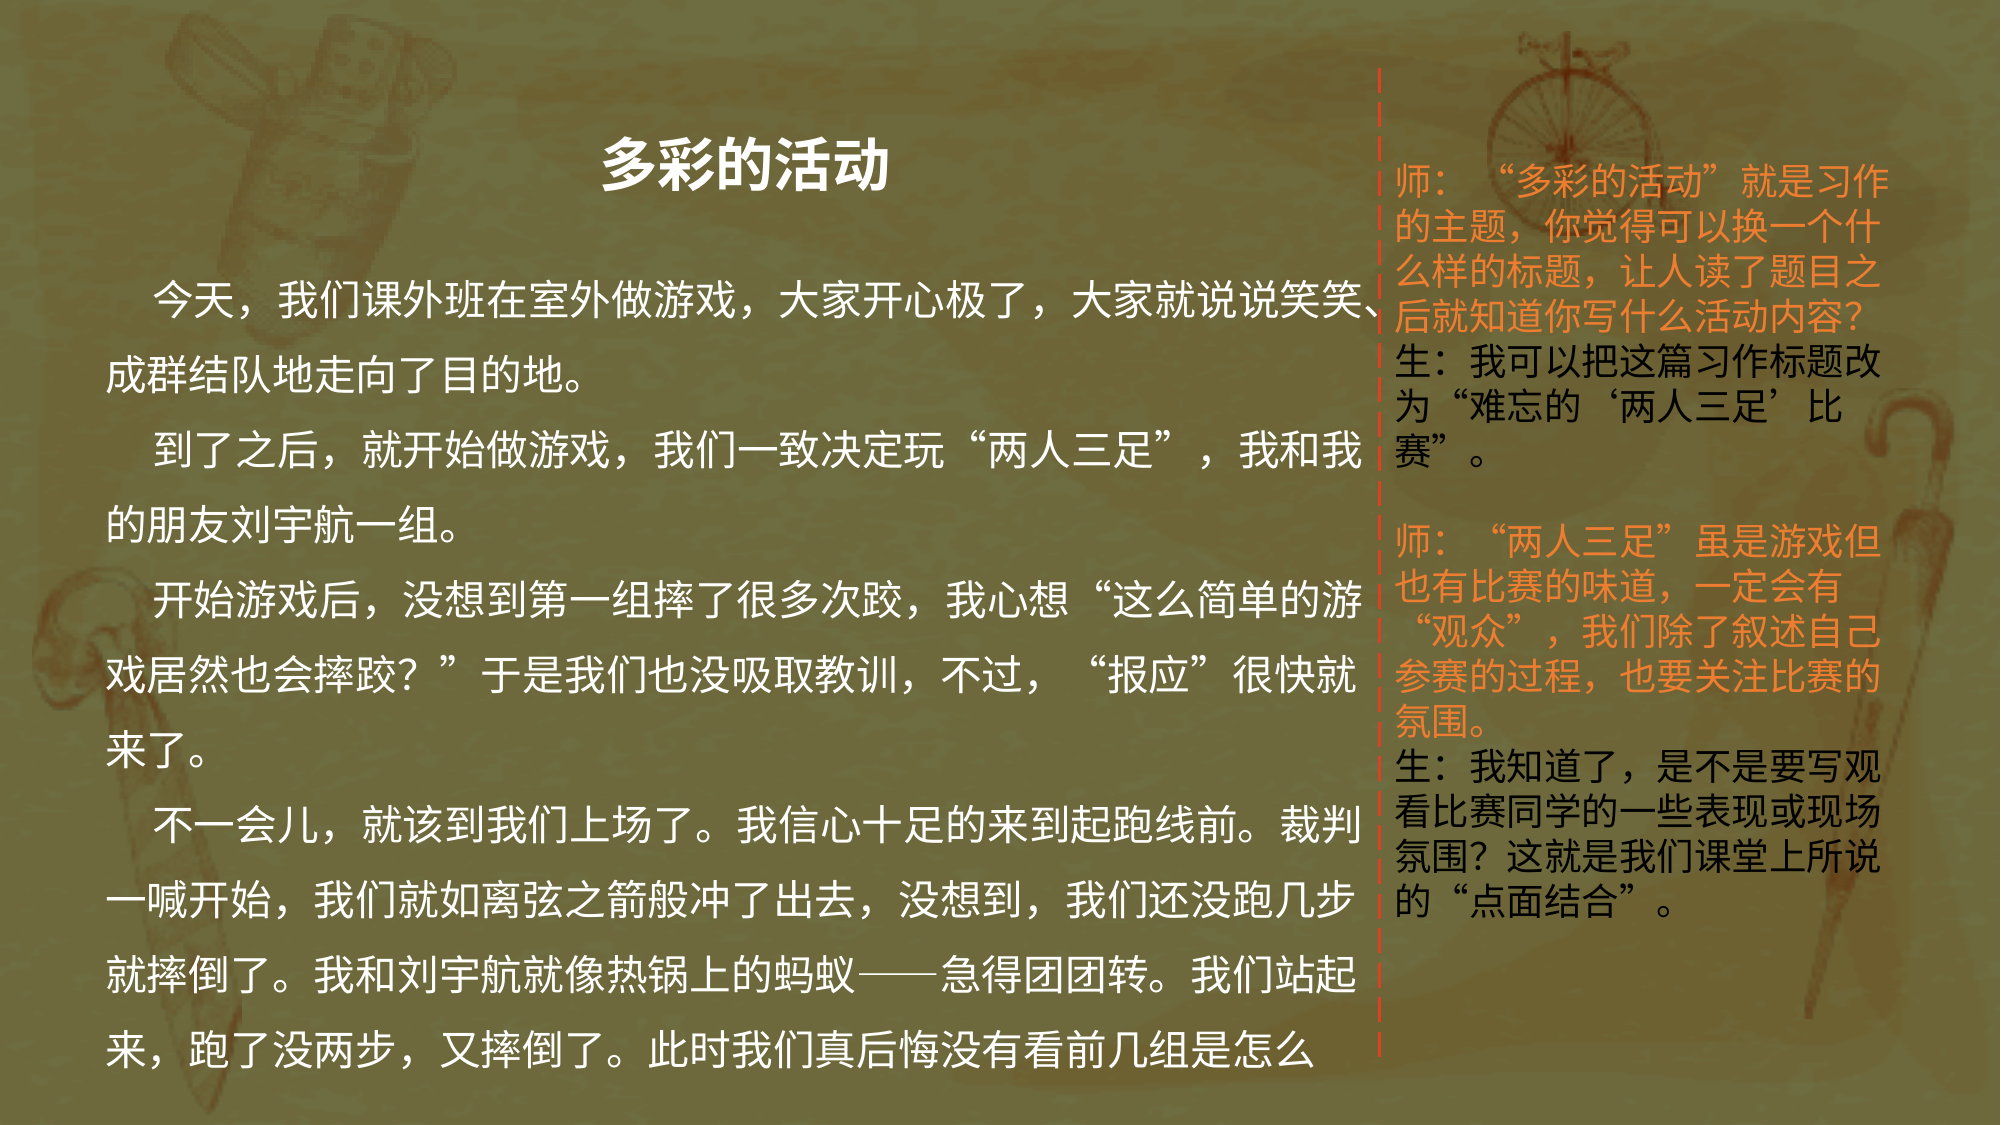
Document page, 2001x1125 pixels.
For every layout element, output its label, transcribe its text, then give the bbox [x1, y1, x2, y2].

text_box 多彩的活动 今天，我们课外班在室外做游戏，大家开心极了，大家就说说笑笑、成群结队地走向了目的地。 到了之后，就开始做游戏，我们一致决定玩“两人三足”，我和我的朋友刘宇航一组。 开始游戏后，没想到第一组摔了很多次跤，我心想“这么简单的游戏居然也会摔跤？”于是我们也没吸取教训，不过，“报应”很快就来了。 不一会儿，就该到我们上场了。我信心十足的来到起跑线前。裁判一喊开始，我们就如离弦之箭般冲了出去，没想到，我们还没跑几步就摔倒了。我和刘宇航就像热锅上的蚂蚁——急得团团转。我们站起来，跑了没两步，又摔倒了。此时我们真后悔没有看前几组是怎么 [90, 121, 1399, 1081]
picture [0, 0, 2000, 1125]
text_box 师： “多彩的活动”就是习作的主题，你觉得可以换一个什么样的标题，让人读了题目之后就知道你写什么活动内容？ 生：我可以把这篇习作标题改为“难忘的‘两人三足’比赛”。 师：“两人三足”虽是游戏但也有比赛的味道，一定会有“观众”，我们除了叙述自己参赛的过程，也要关注比赛的氛围。 生：我知道了，是不是要写观看比赛同学的一些表现或现场氛围？这就是我们课堂上所说的“点面结合”。 [1380, 151, 1931, 976]
